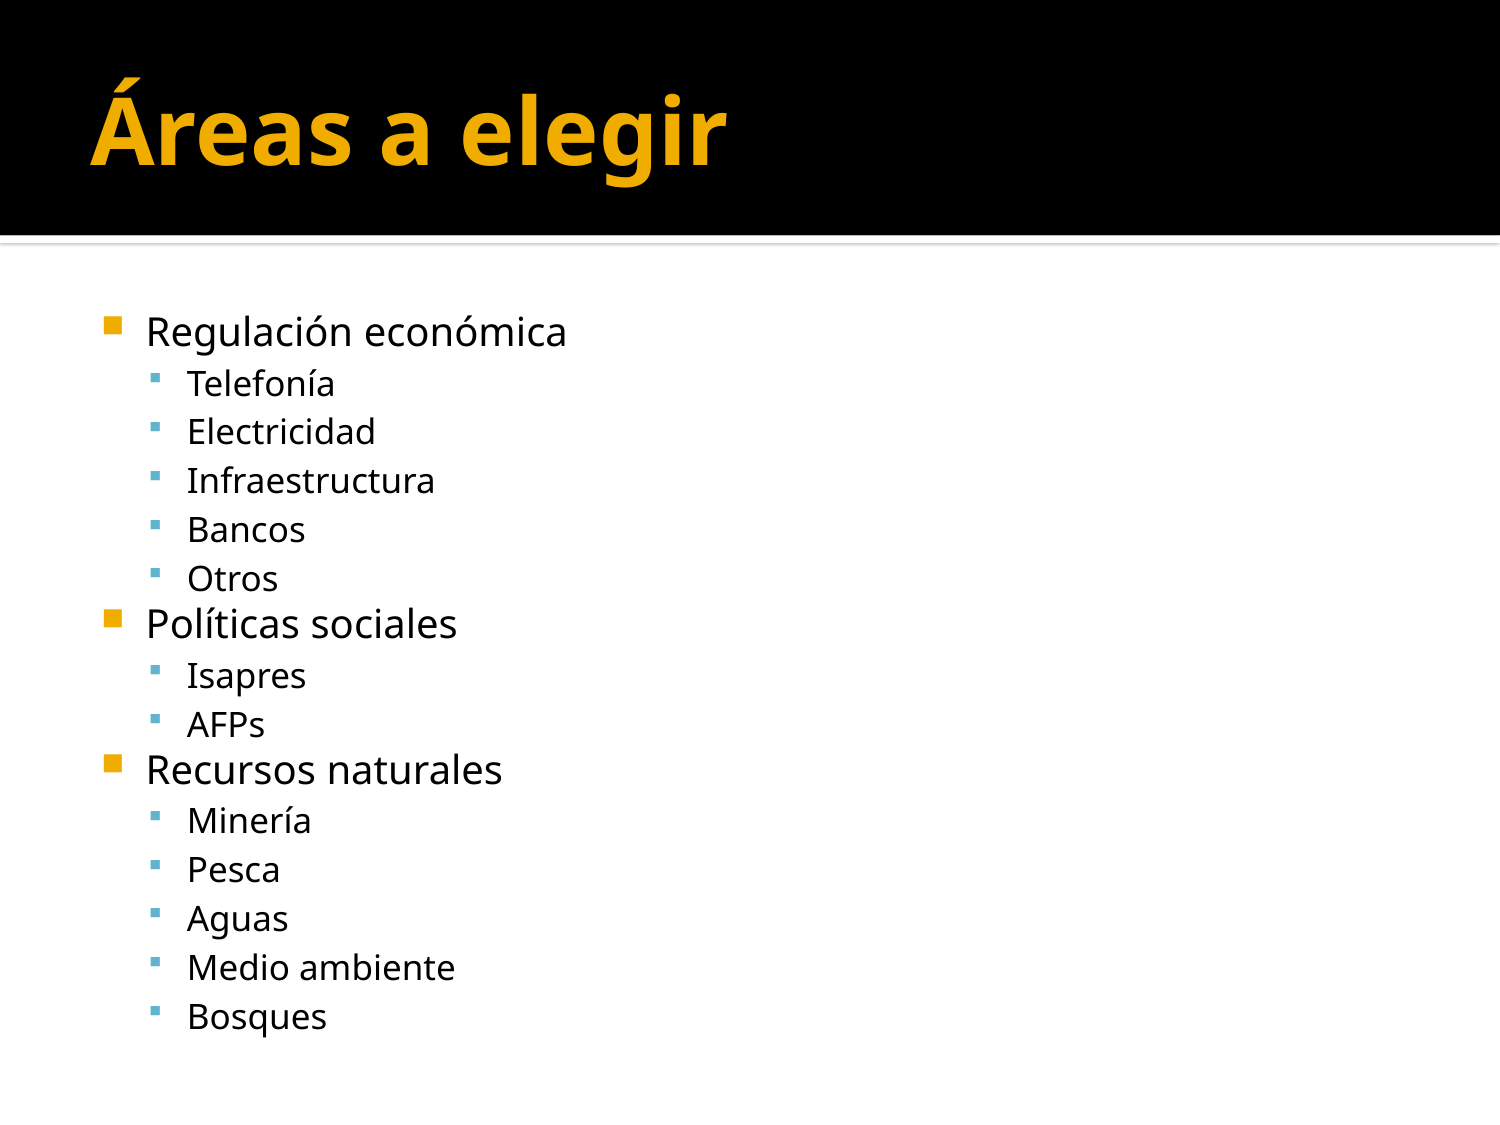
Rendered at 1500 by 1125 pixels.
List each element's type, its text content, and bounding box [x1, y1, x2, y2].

list Regulación económica Telefonía Electricidad Infraestructura Bancos Otros Políticas sociales Isapres AFPs Recursos naturales Minería Pesca Aguas Medio ambiente Bosques [75, 291, 1425, 1050]
title Áreas a elegir [75, 25, 1425, 231]
